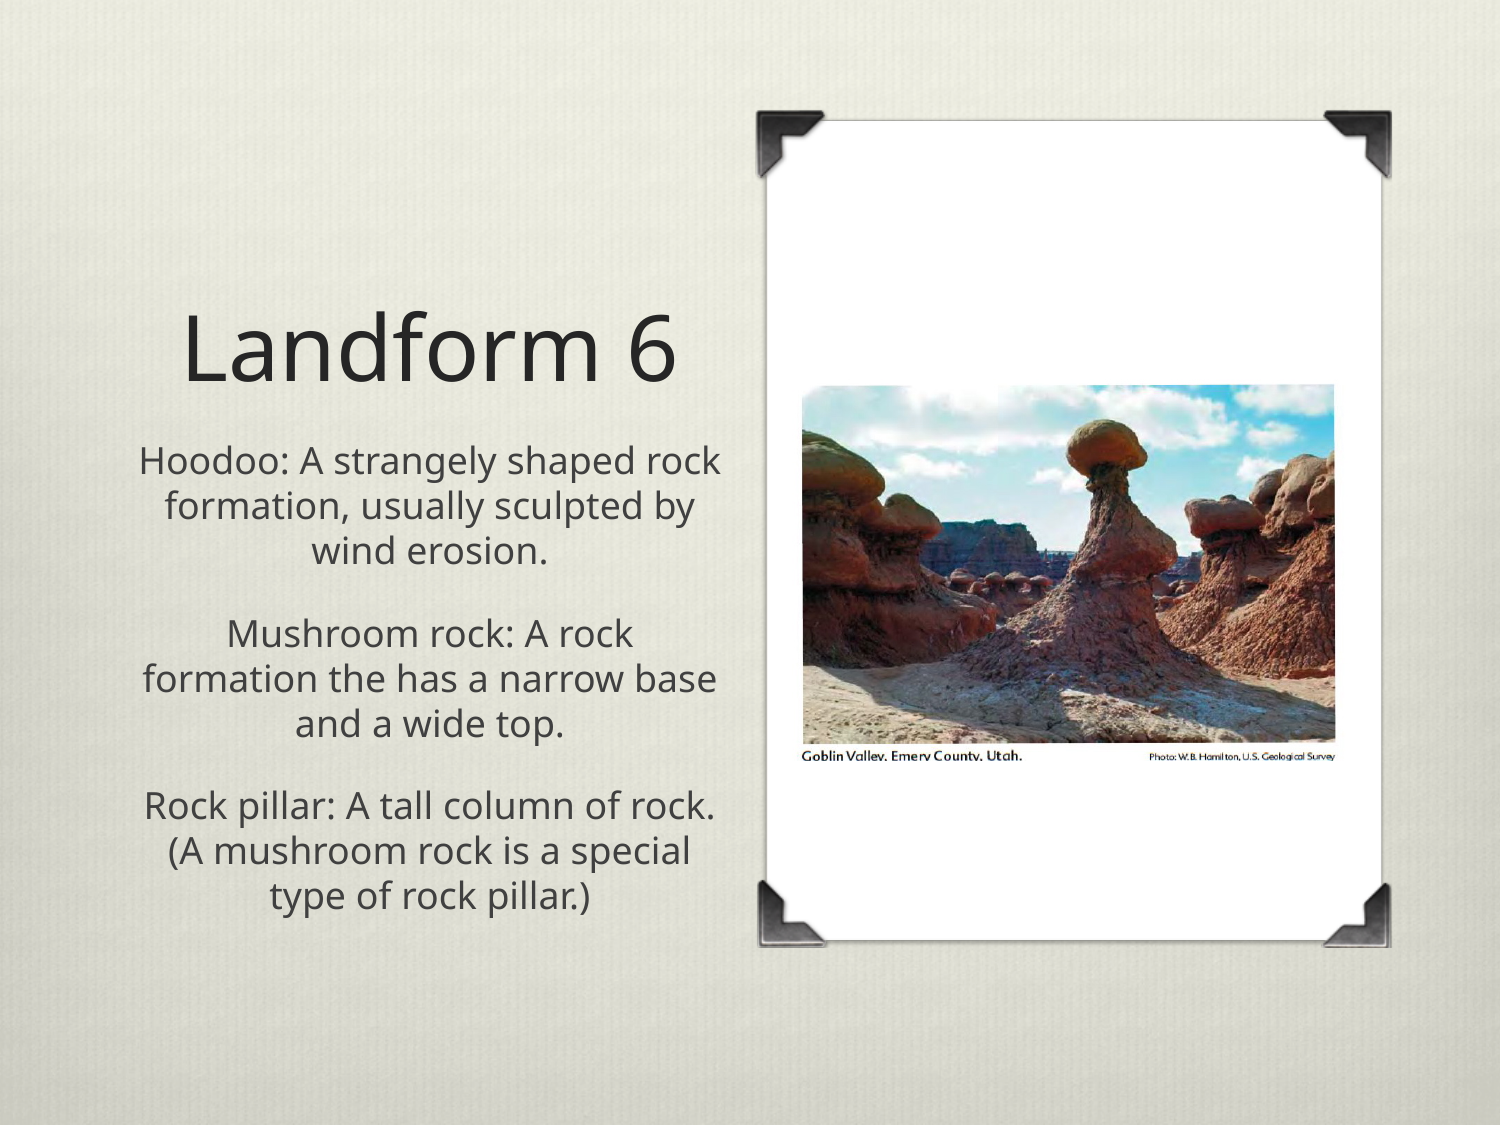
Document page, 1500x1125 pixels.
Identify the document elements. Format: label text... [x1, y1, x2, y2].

title Landform 6 [118, 187, 742, 408]
list Hoodoo: A strangely shaped rock formation, usually sculpted by wind erosion. Mushroom rock: A rock formation the has a narrow base and a wide top. Rock pillar: A tall column of rock. (A mushroom rock is a special type of rock pillar.) [118, 429, 742, 944]
picture [753, 108, 1393, 948]
